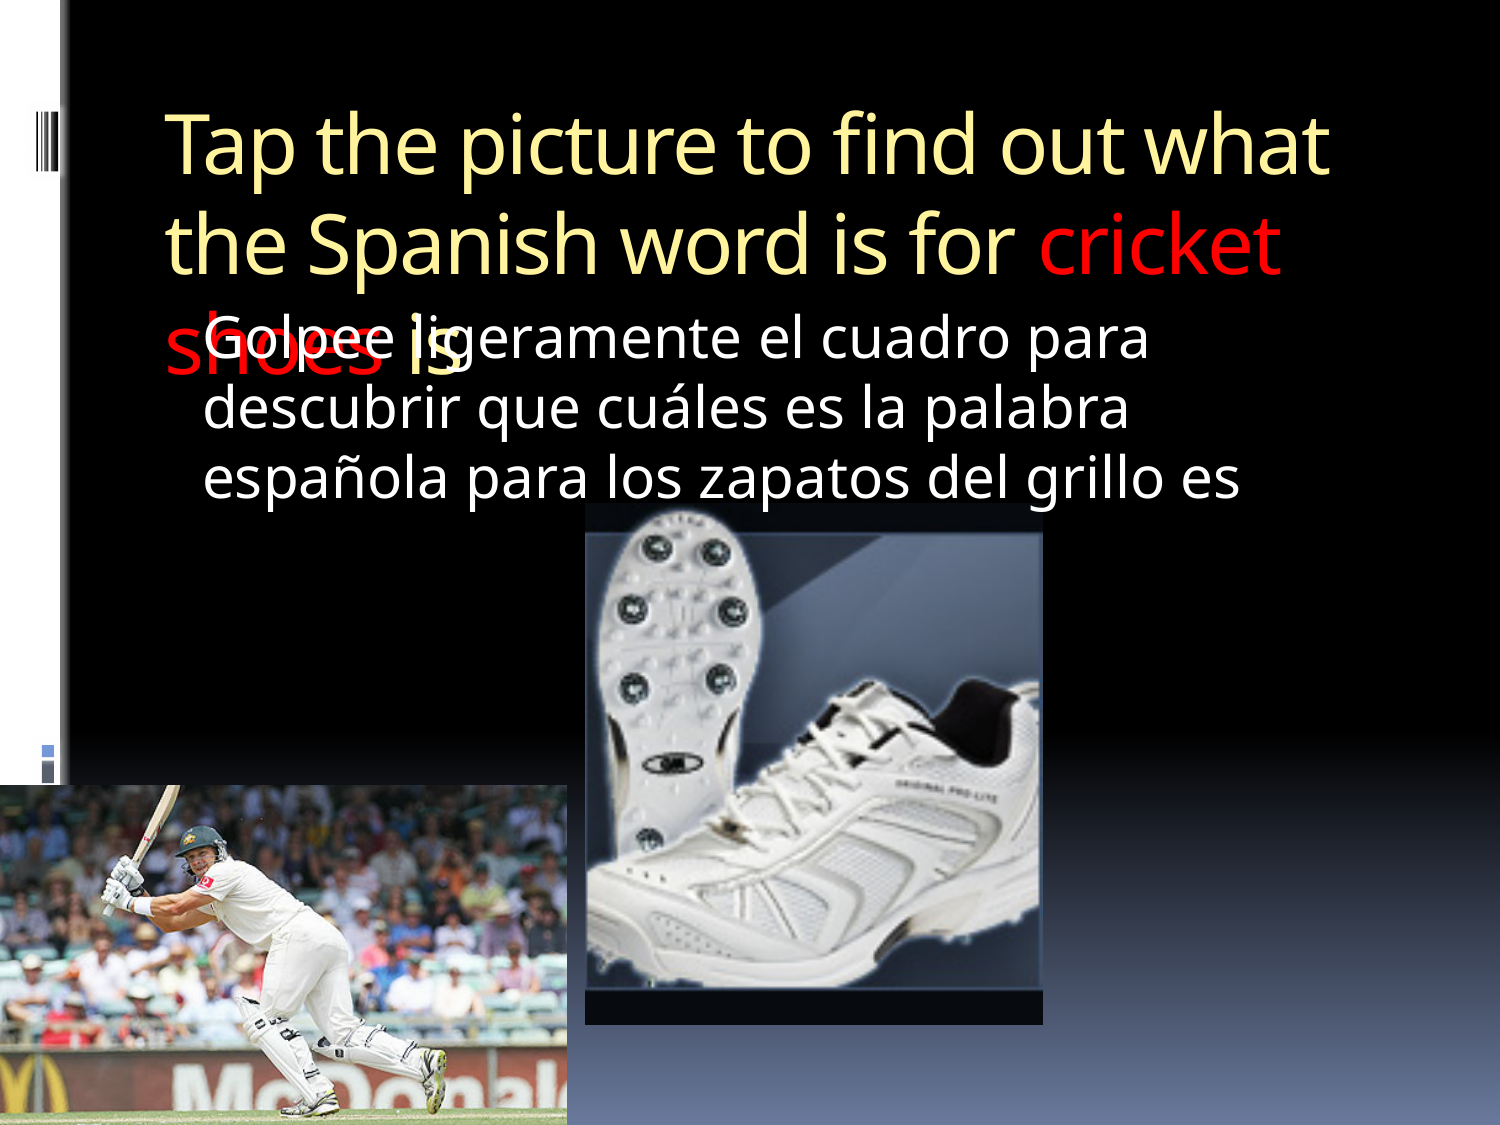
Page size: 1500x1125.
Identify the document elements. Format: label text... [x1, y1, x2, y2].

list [585, 503, 1044, 1026]
text_box Golpee ligeramente el cuadro para descubrir que cuáles es la palabra española para los zapatos del grillo es [187, 292, 1407, 518]
picture [0, 784, 567, 1125]
title Tap the picture to find out what the Spanish word is for cricket shoes is [150, 83, 1425, 234]
